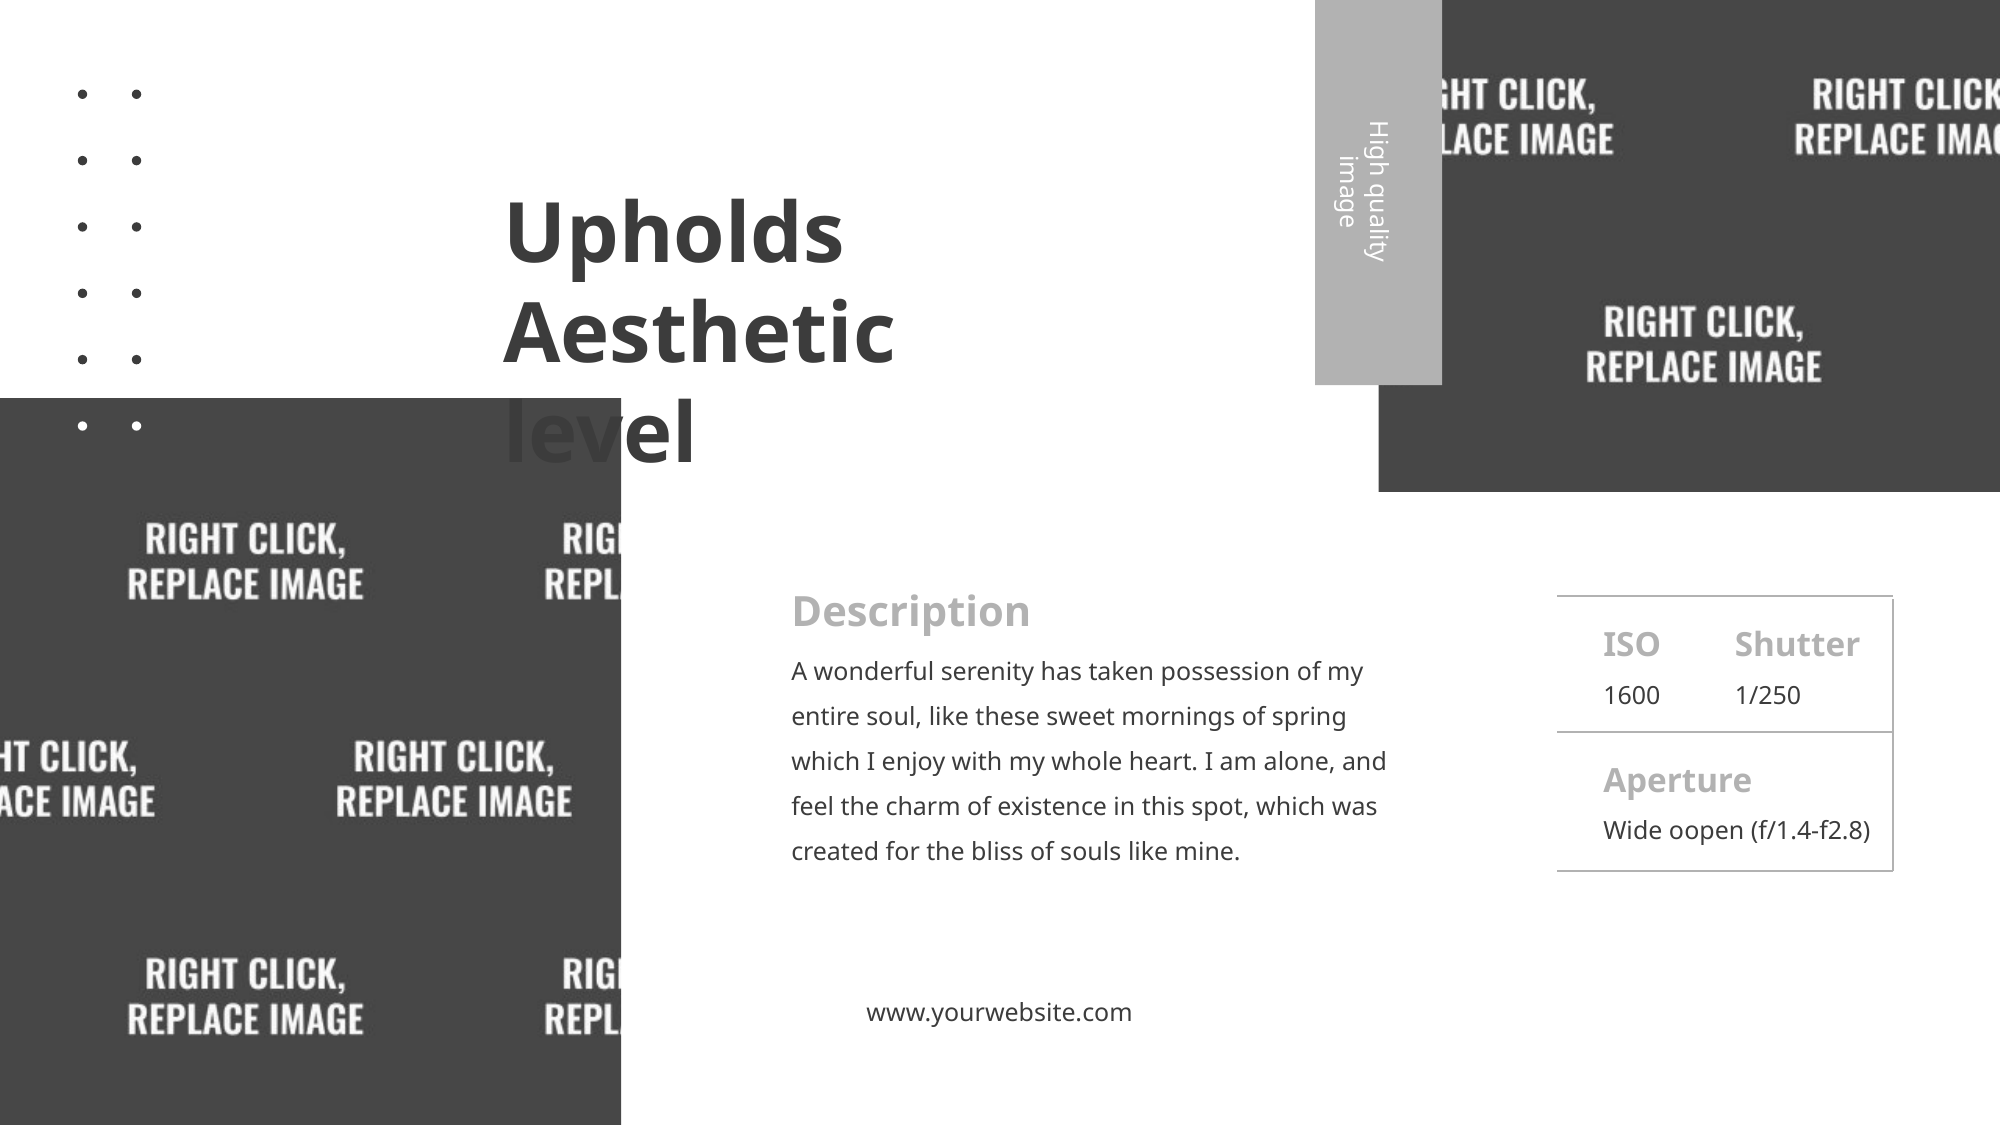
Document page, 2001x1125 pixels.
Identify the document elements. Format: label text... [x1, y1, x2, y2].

text_box [1314, 0, 1378, 386]
text_box A wonderful serenity has taken possession of my entire soul, like these sweet mornings of spring which I enjoy with my whole heart. I am alone, and feel the charm of existence in this spot, which was created for the bliss of souls like mine. [776, 633, 1420, 873]
text_box www.yourwebsite.com [814, 989, 1186, 1035]
picture [0, 398, 622, 1125]
list Upholds Aesthetic level [488, 167, 915, 492]
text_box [1557, 596, 1893, 871]
text_box Description [776, 577, 1090, 643]
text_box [77, 89, 142, 431]
picture [1378, 0, 2000, 492]
text_box High quality image [1327, 66, 1378, 317]
